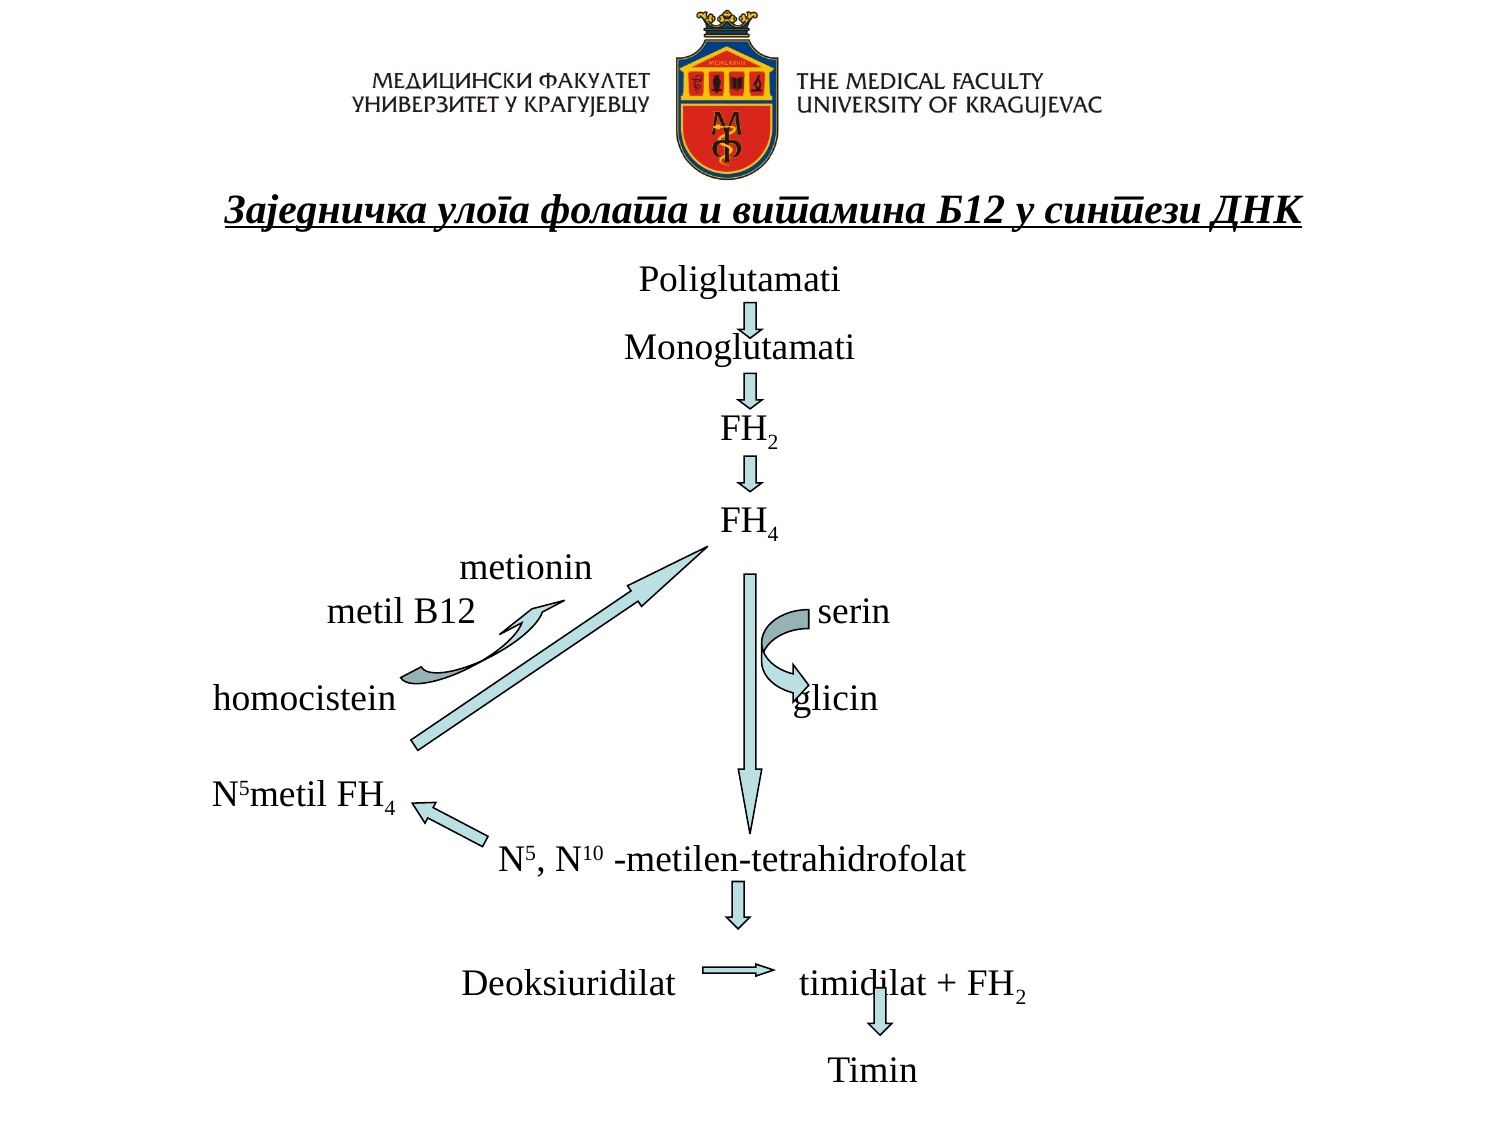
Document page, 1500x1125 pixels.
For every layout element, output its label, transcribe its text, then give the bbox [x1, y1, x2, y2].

text_box [400, 600, 565, 684]
text_box [738, 574, 762, 835]
picture [328, 0, 1125, 148]
list Poliglutamati Monoglutamati FH2 FH4 metionin metil B12 serin homocistein glicin N5metil FH4 N5, N10 -metilen-tetrahidrofolat Deoksiuridilat timidilat + FH2 Timin [64, 255, 1416, 1125]
text_box [410, 546, 708, 751]
text_box [702, 964, 774, 977]
text_box [738, 302, 762, 339]
text_box [738, 456, 762, 492]
title Заједничка улога фолата и витамина Б12 у синтези ДНК [88, 148, 1439, 266]
text_box [761, 609, 809, 703]
text_box [738, 373, 762, 409]
text_box [726, 881, 751, 929]
text_box [868, 987, 892, 1036]
text_box [412, 802, 489, 847]
